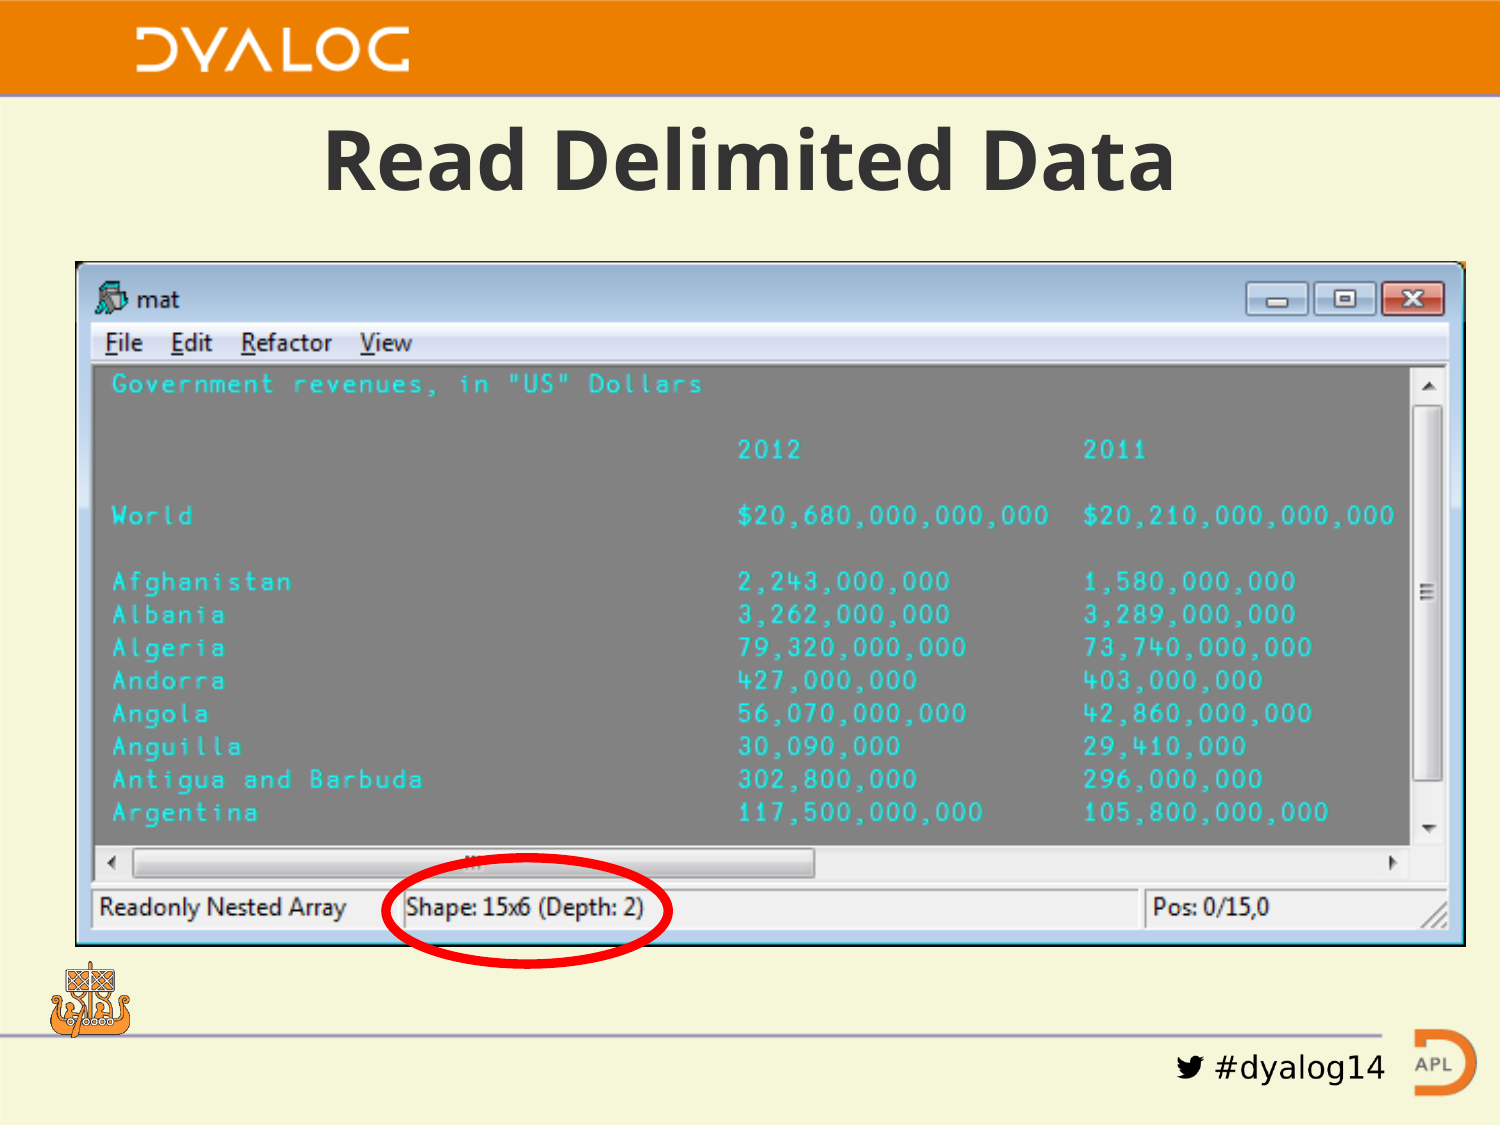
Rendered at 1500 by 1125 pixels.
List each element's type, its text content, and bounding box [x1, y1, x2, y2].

title Read Delimited Data [112, 99, 1388, 260]
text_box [74, 261, 1467, 965]
picture [0, 0, 1500, 1125]
